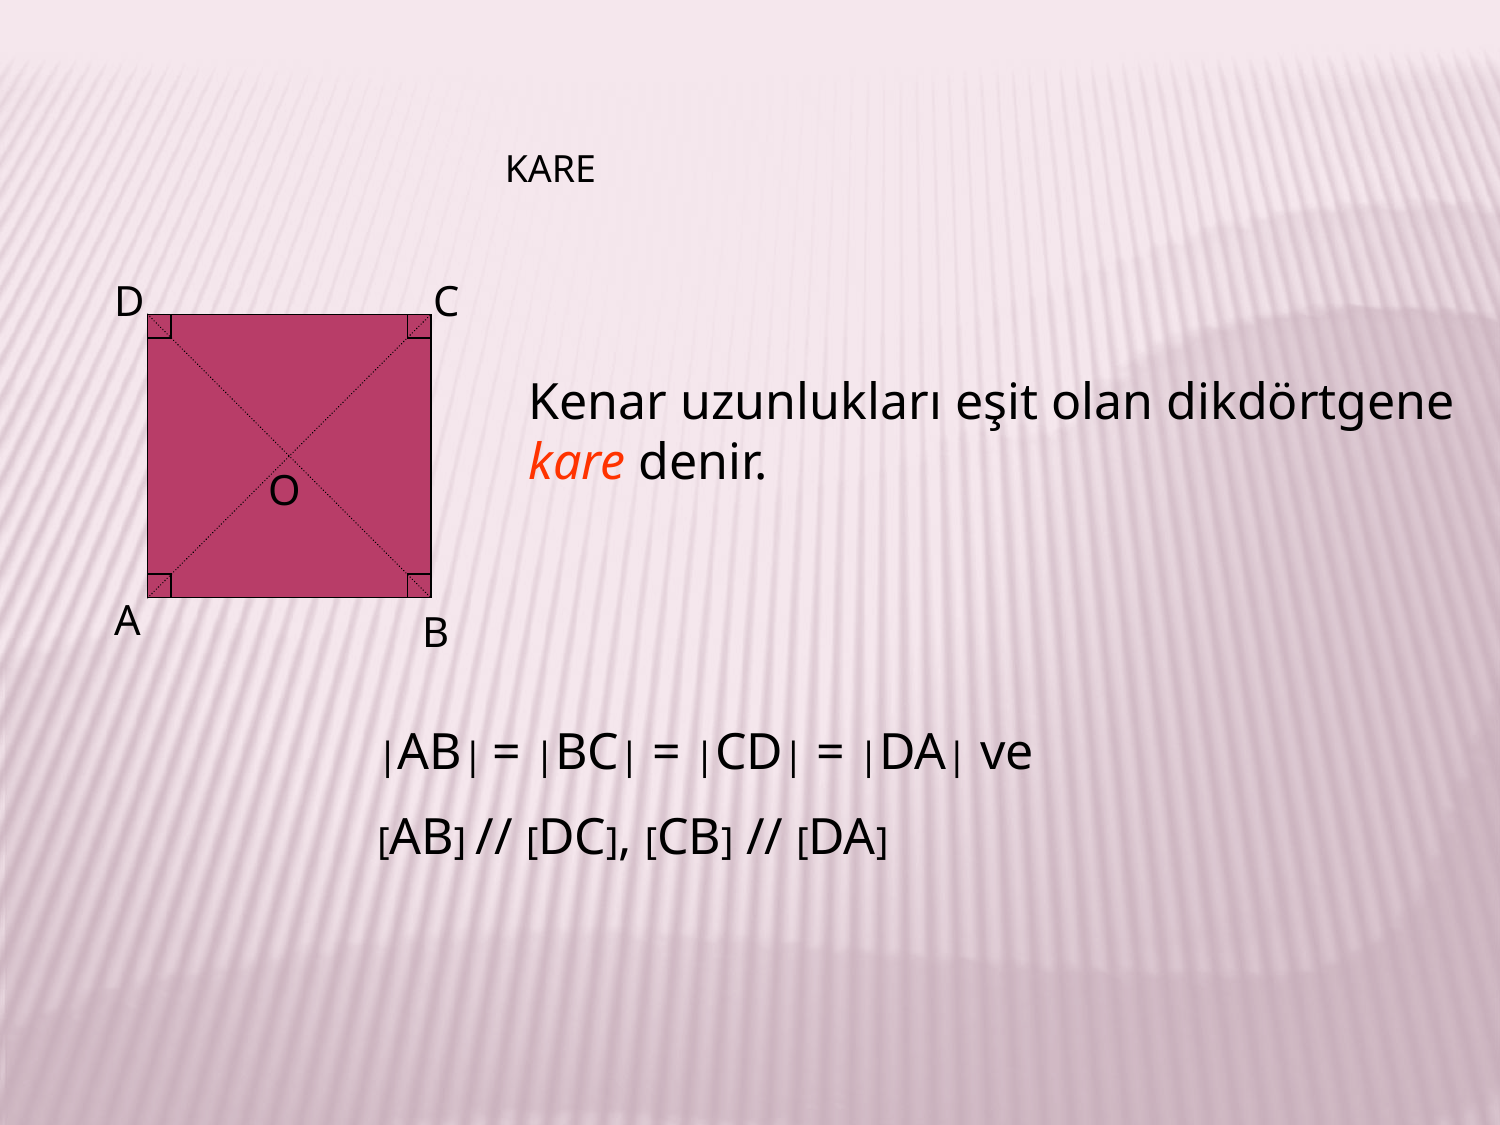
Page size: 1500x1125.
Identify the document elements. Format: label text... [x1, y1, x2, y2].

text_box [147, 574, 172, 586]
text_box D [100, 267, 183, 332]
text_box [147, 332, 172, 338]
text_box C [419, 267, 514, 332]
text_box [407, 314, 431, 338]
text_box [442, 125, 1117, 216]
text_box [407, 574, 431, 597]
text_box Kenar uzunlukları eşit olan dikdörtgene kare denir. [513, 362, 1500, 498]
text_box B [407, 597, 620, 663]
text_box [147, 314, 431, 598]
text_box KARE [490, 137, 880, 197]
text_box |AB| = |BC| = |CD| = |DA| ve [AB] // [DC], [CB] // [DA] [362, 712, 1237, 958]
text_box A [100, 586, 207, 651]
text_box O [253, 456, 361, 521]
